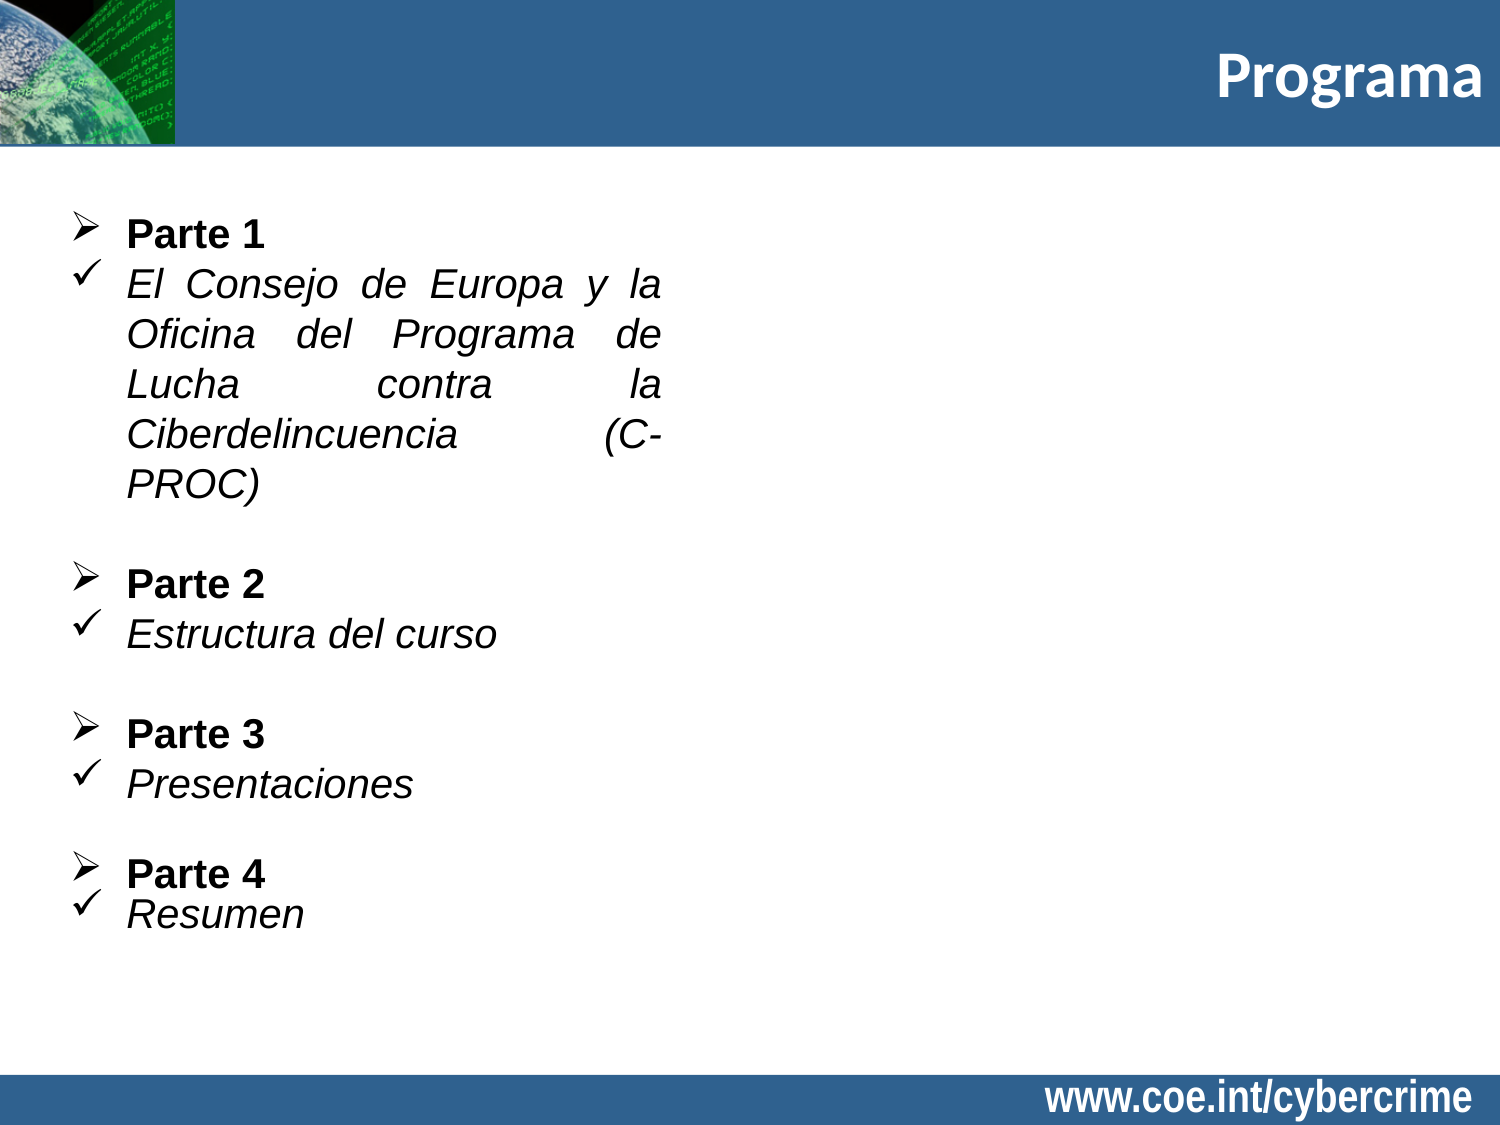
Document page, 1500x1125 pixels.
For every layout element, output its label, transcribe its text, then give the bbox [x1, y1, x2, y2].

text_box Parte 1 El Consejo de Europa y la Oficina del Programa de Lucha contra la Ciberdelincuencia (C-PROC) Parte 2 Estructura del curso Parte 3 Presentaciones Parte 4 Resumen [55, 199, 678, 994]
text_box [0, 1073, 1030, 1125]
text_box Programa [177, 0, 1500, 149]
picture [0, 0, 175, 144]
text_box www.coe.int/cybercrime [1030, 1059, 1500, 1125]
